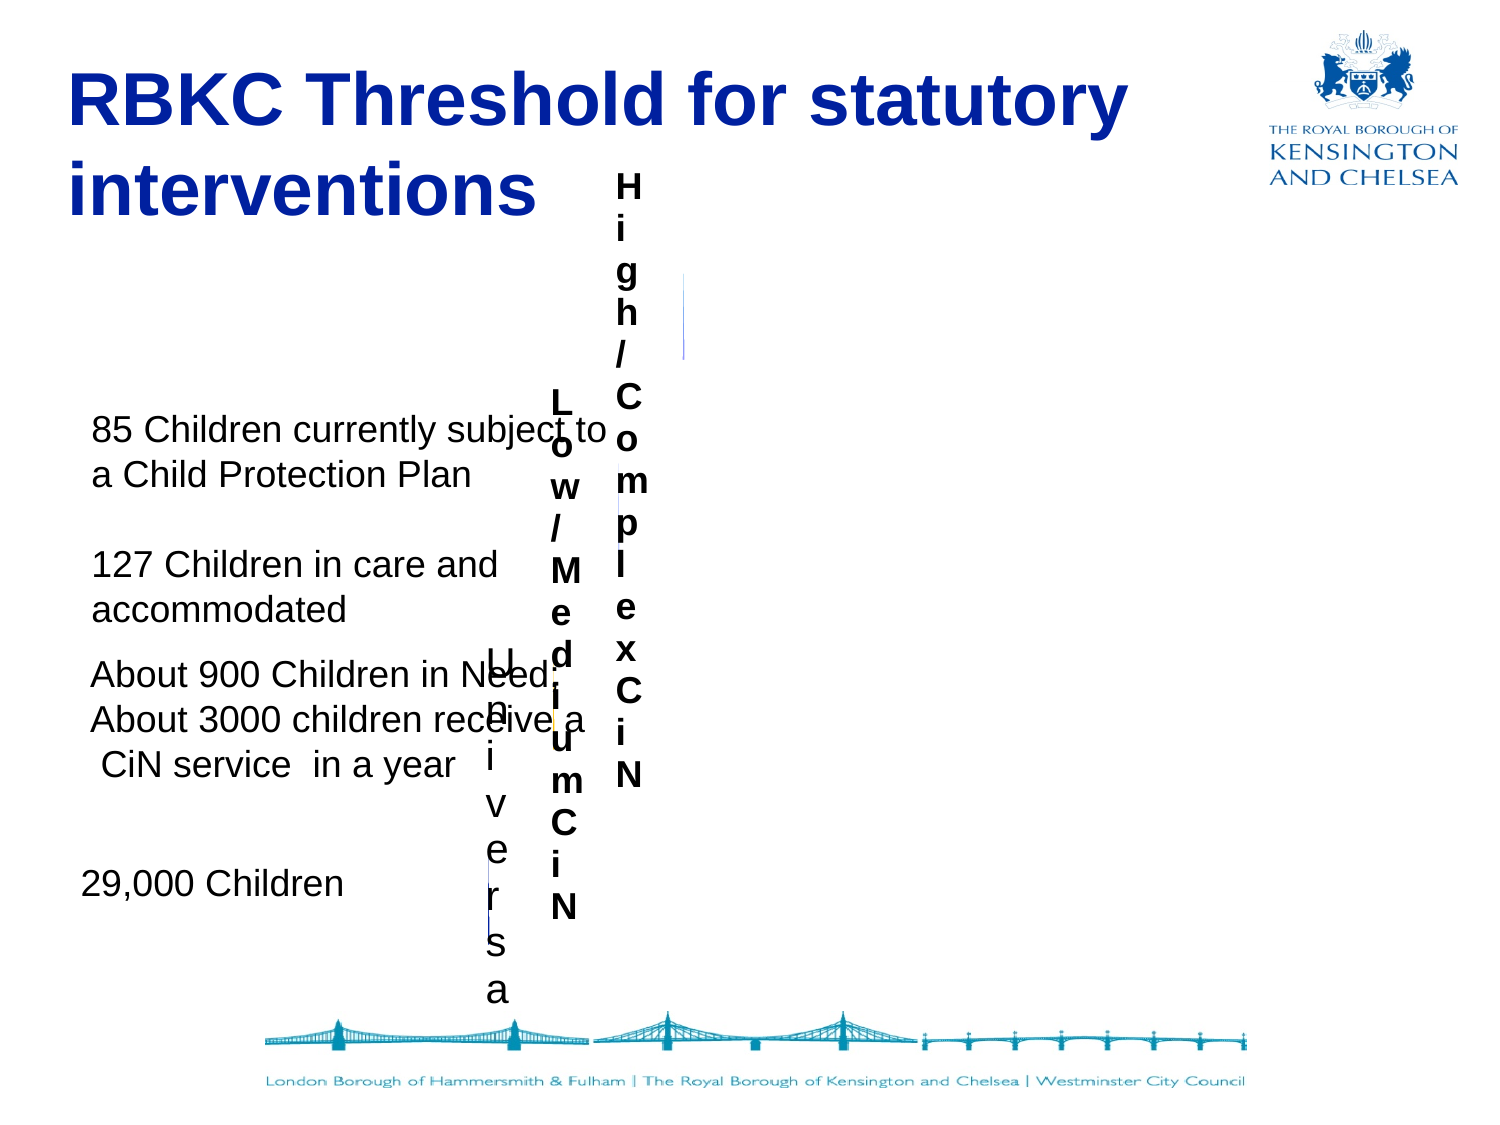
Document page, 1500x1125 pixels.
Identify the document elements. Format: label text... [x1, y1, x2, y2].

text_box RBKC Threshold for statutory interventions [53, 42, 1258, 238]
picture [265, 1011, 1247, 1089]
text_box About 900 Children in Need; About 3000 children receive a CiN service in a year [63, 702, 425, 777]
text_box 85 Children currently subject to a Child Protection Plan 127 Children in care and accommodated [75, 525, 425, 600]
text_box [430, 196, 1459, 977]
picture [1269, 30, 1458, 185]
text_box 29,000 Children [51, 832, 374, 931]
